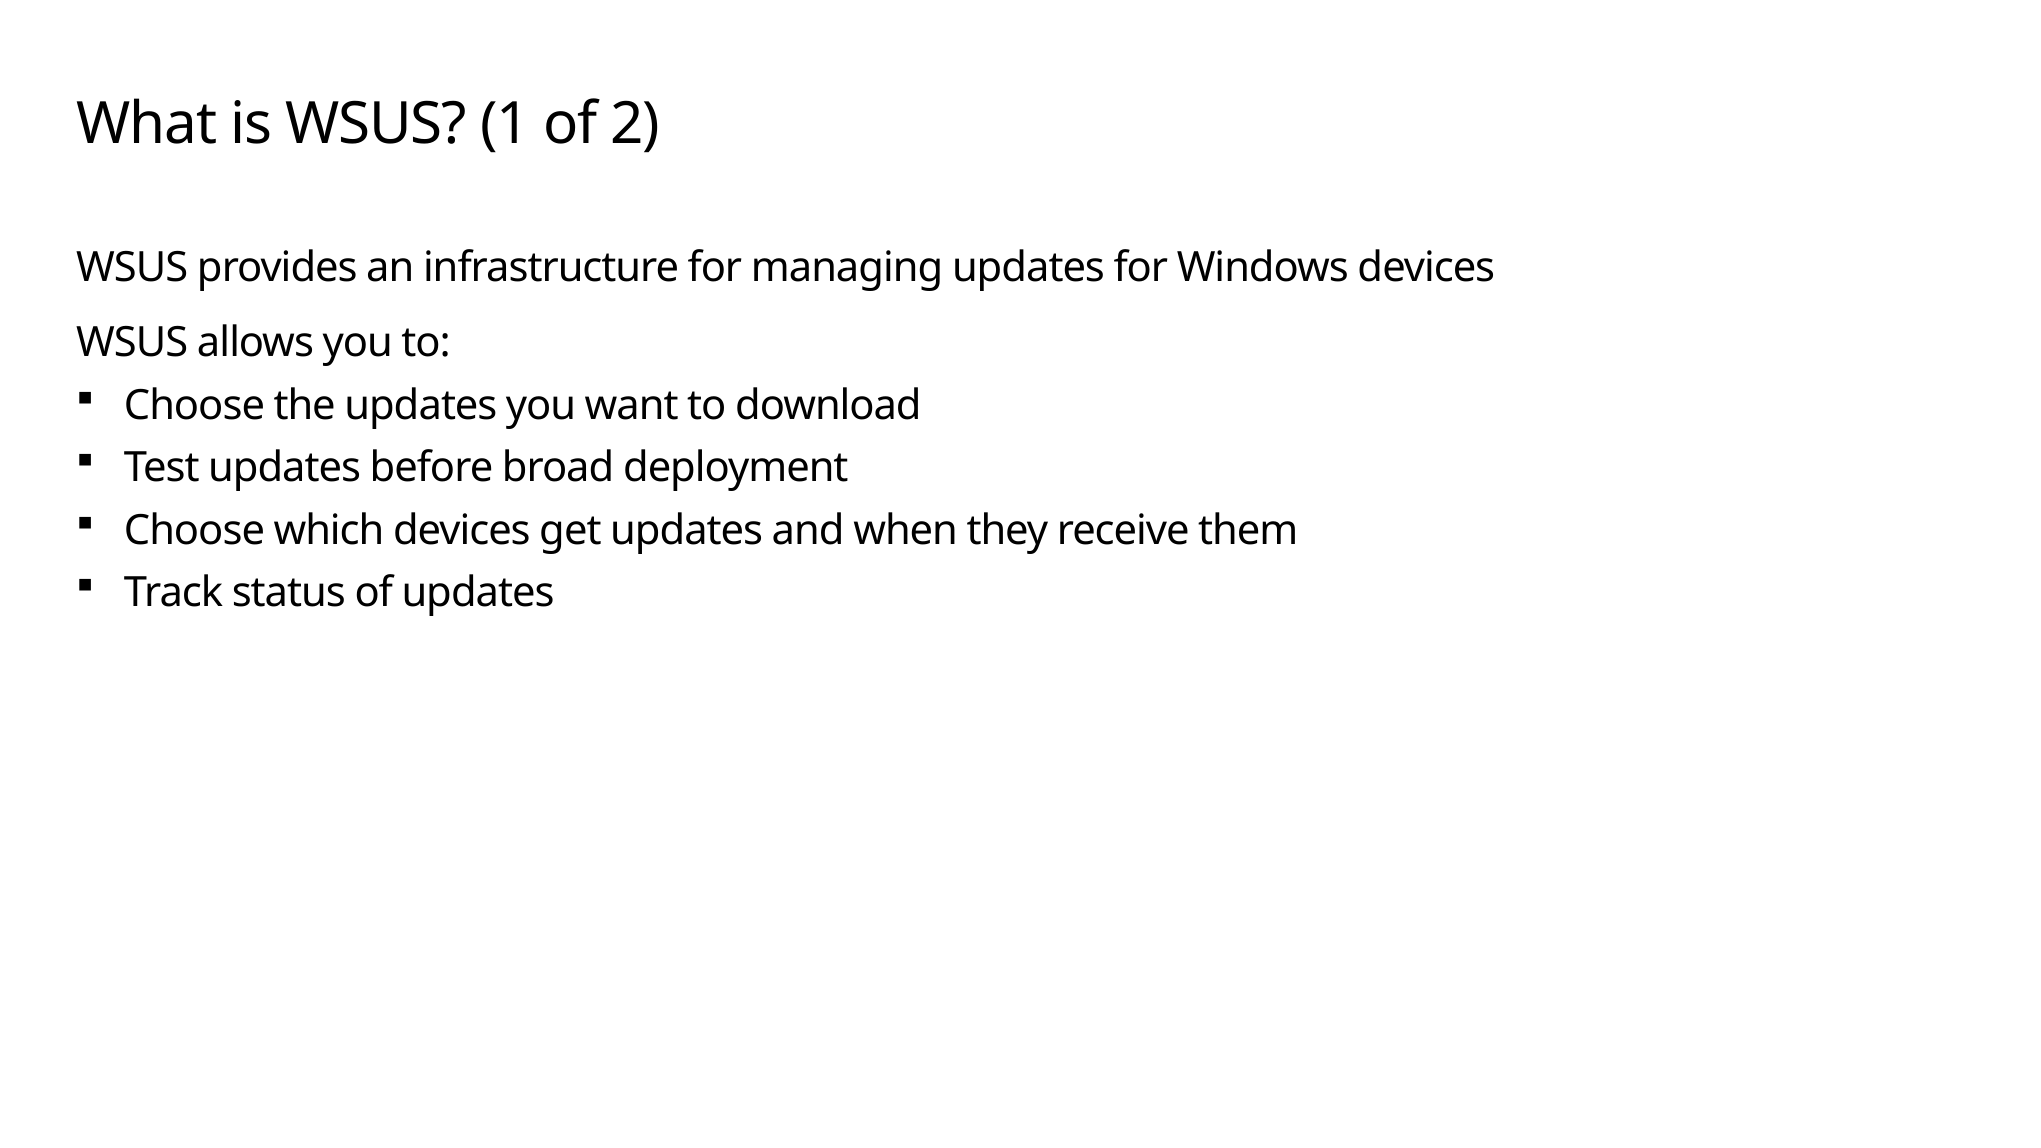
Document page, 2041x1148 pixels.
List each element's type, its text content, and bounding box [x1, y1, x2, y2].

title What is WSUS? (1 of 2) [76, 93, 1968, 161]
list WSUS provides an infrastructure for managing updates for Windows devices WSUS allows you to: Choose the updates you want to download Test updates before broad deployment Choose which devices get updates and when they receive them Track status of updates [76, 240, 1970, 1074]
